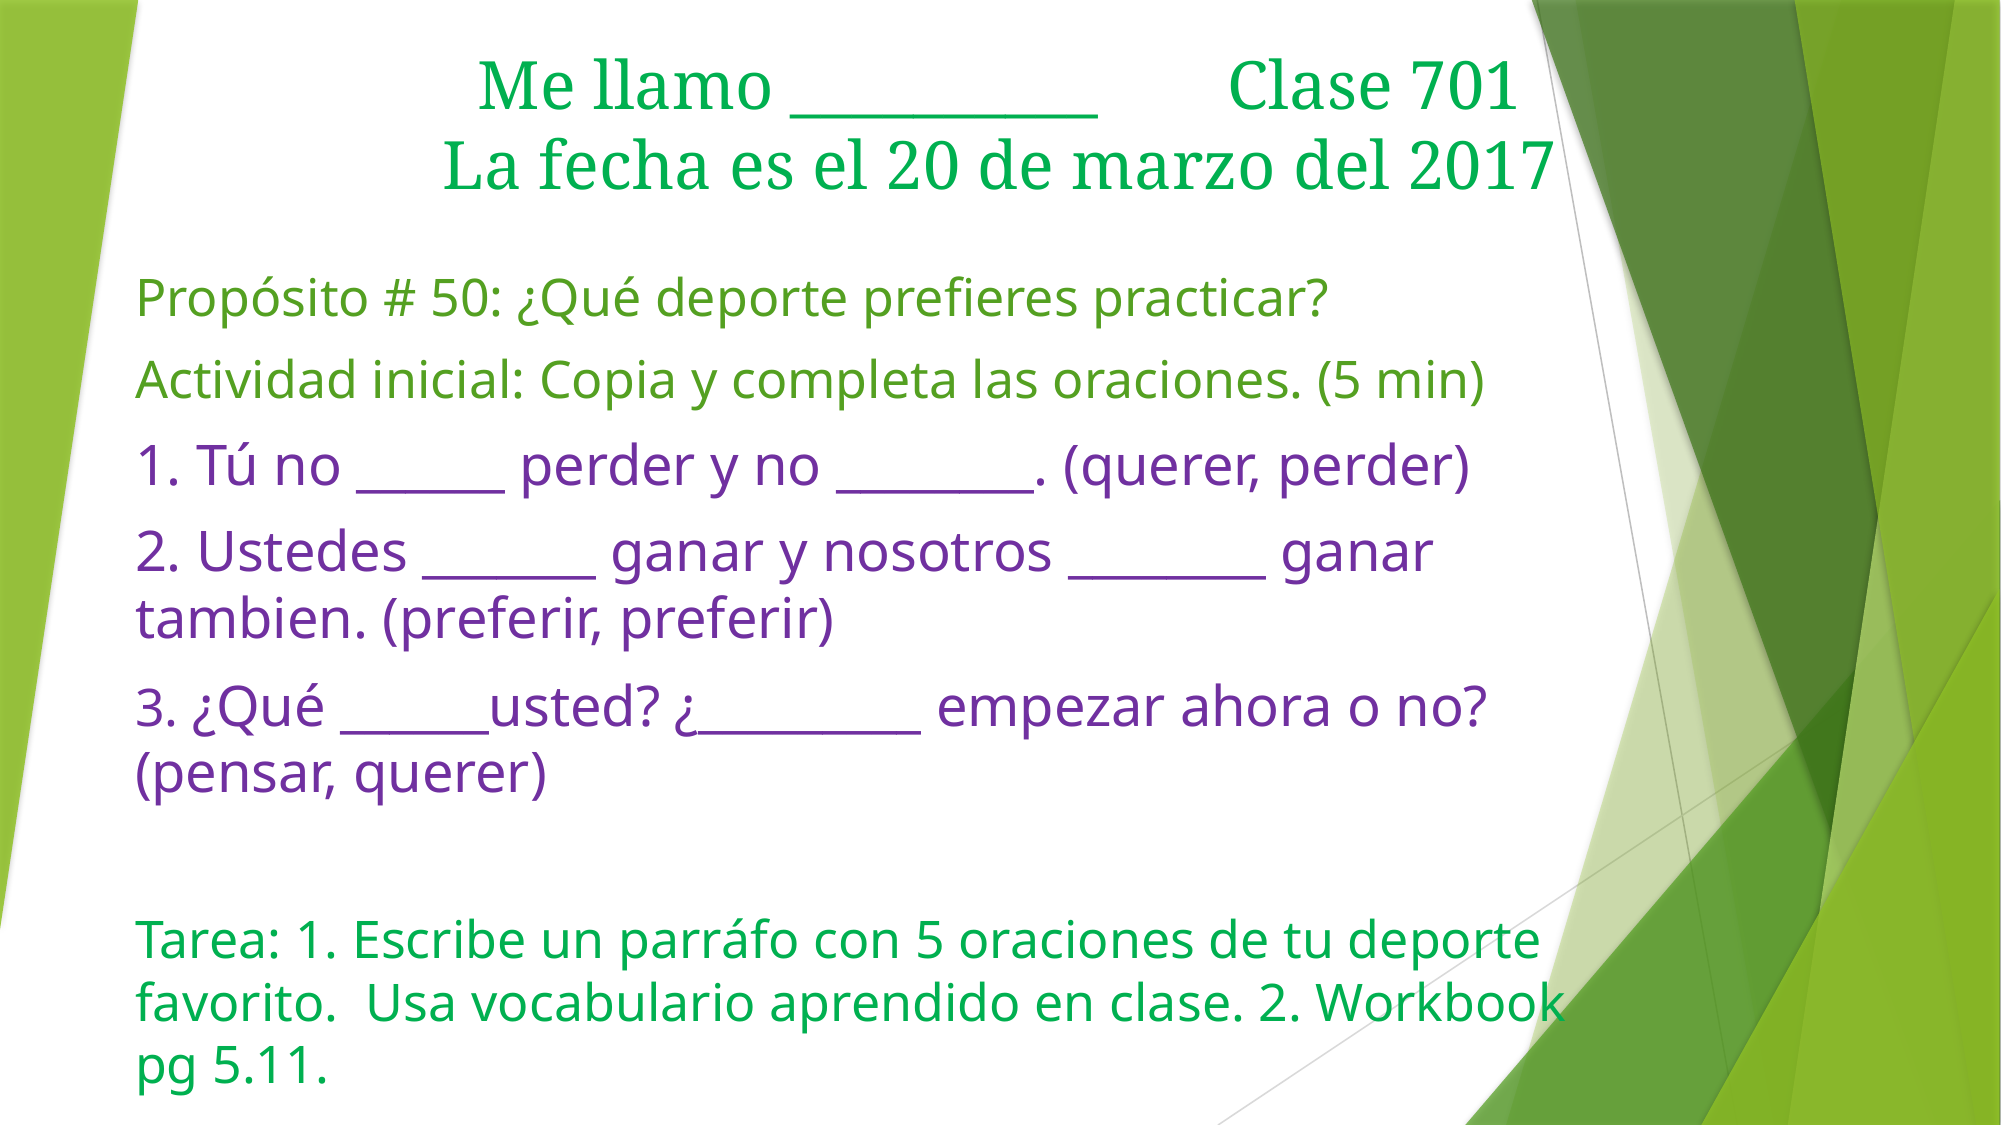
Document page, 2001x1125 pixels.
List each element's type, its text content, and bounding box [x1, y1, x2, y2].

title Me llamo __________ Clase 701 La fecha es el 20 de marzo del 2017 [249, 38, 1750, 211]
subtitle Propósito # 50: ¿Qué deporte prefieres practicar? Actividad inicial: Copia y completa las oraciones. (5 min) 1. Tú no ______ perder y no ________. (querer, perder) 2. Ustedes _______ ganar y nosotros ________ ganar tambien. (preferir, preferir) 3. ¿Qué ______usted? ¿_________ empezar ahora o no? (pensar, querer) Tarea: 1. Escribe un parráfo con 5 oraciones de tu deporte favorito. Usa vocabulario aprendido en clase. 2. Workbook pg 5.11. [120, 256, 1620, 1102]
